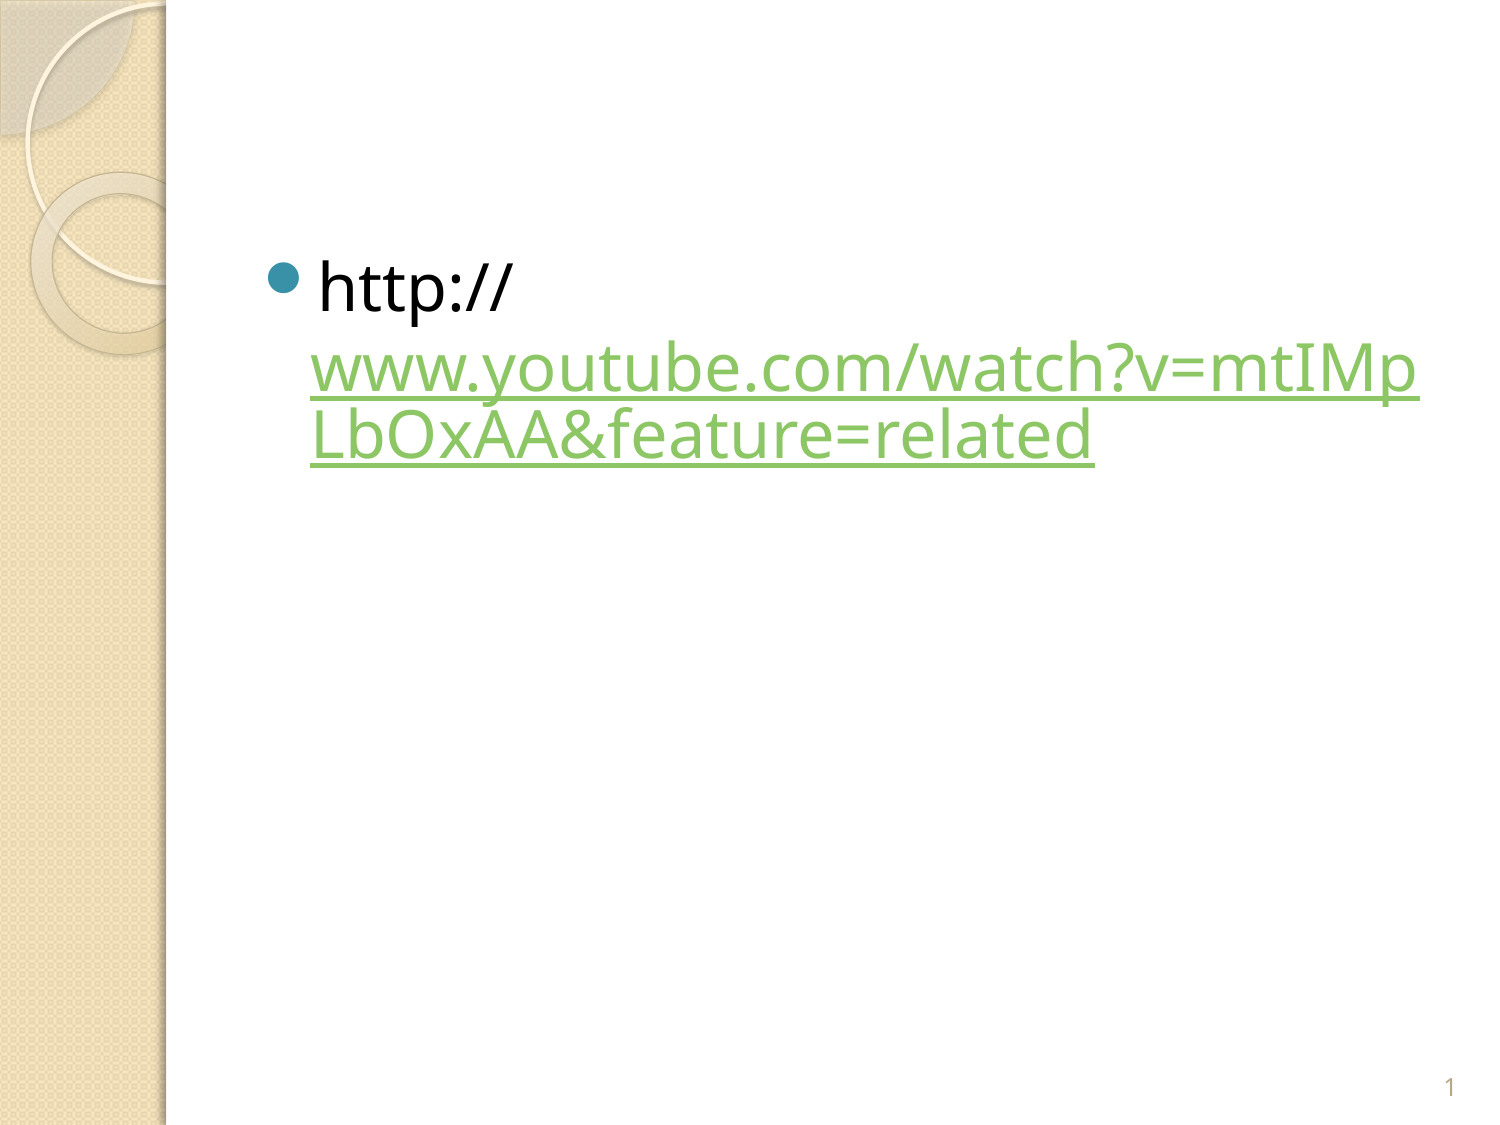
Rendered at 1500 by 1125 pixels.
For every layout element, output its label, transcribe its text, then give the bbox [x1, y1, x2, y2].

slide_number 1 [1413, 1034, 1488, 1113]
list http://www.youtube.com/watch?v=mtIMpLbOxAA&feature=related [235, 237, 1466, 1025]
